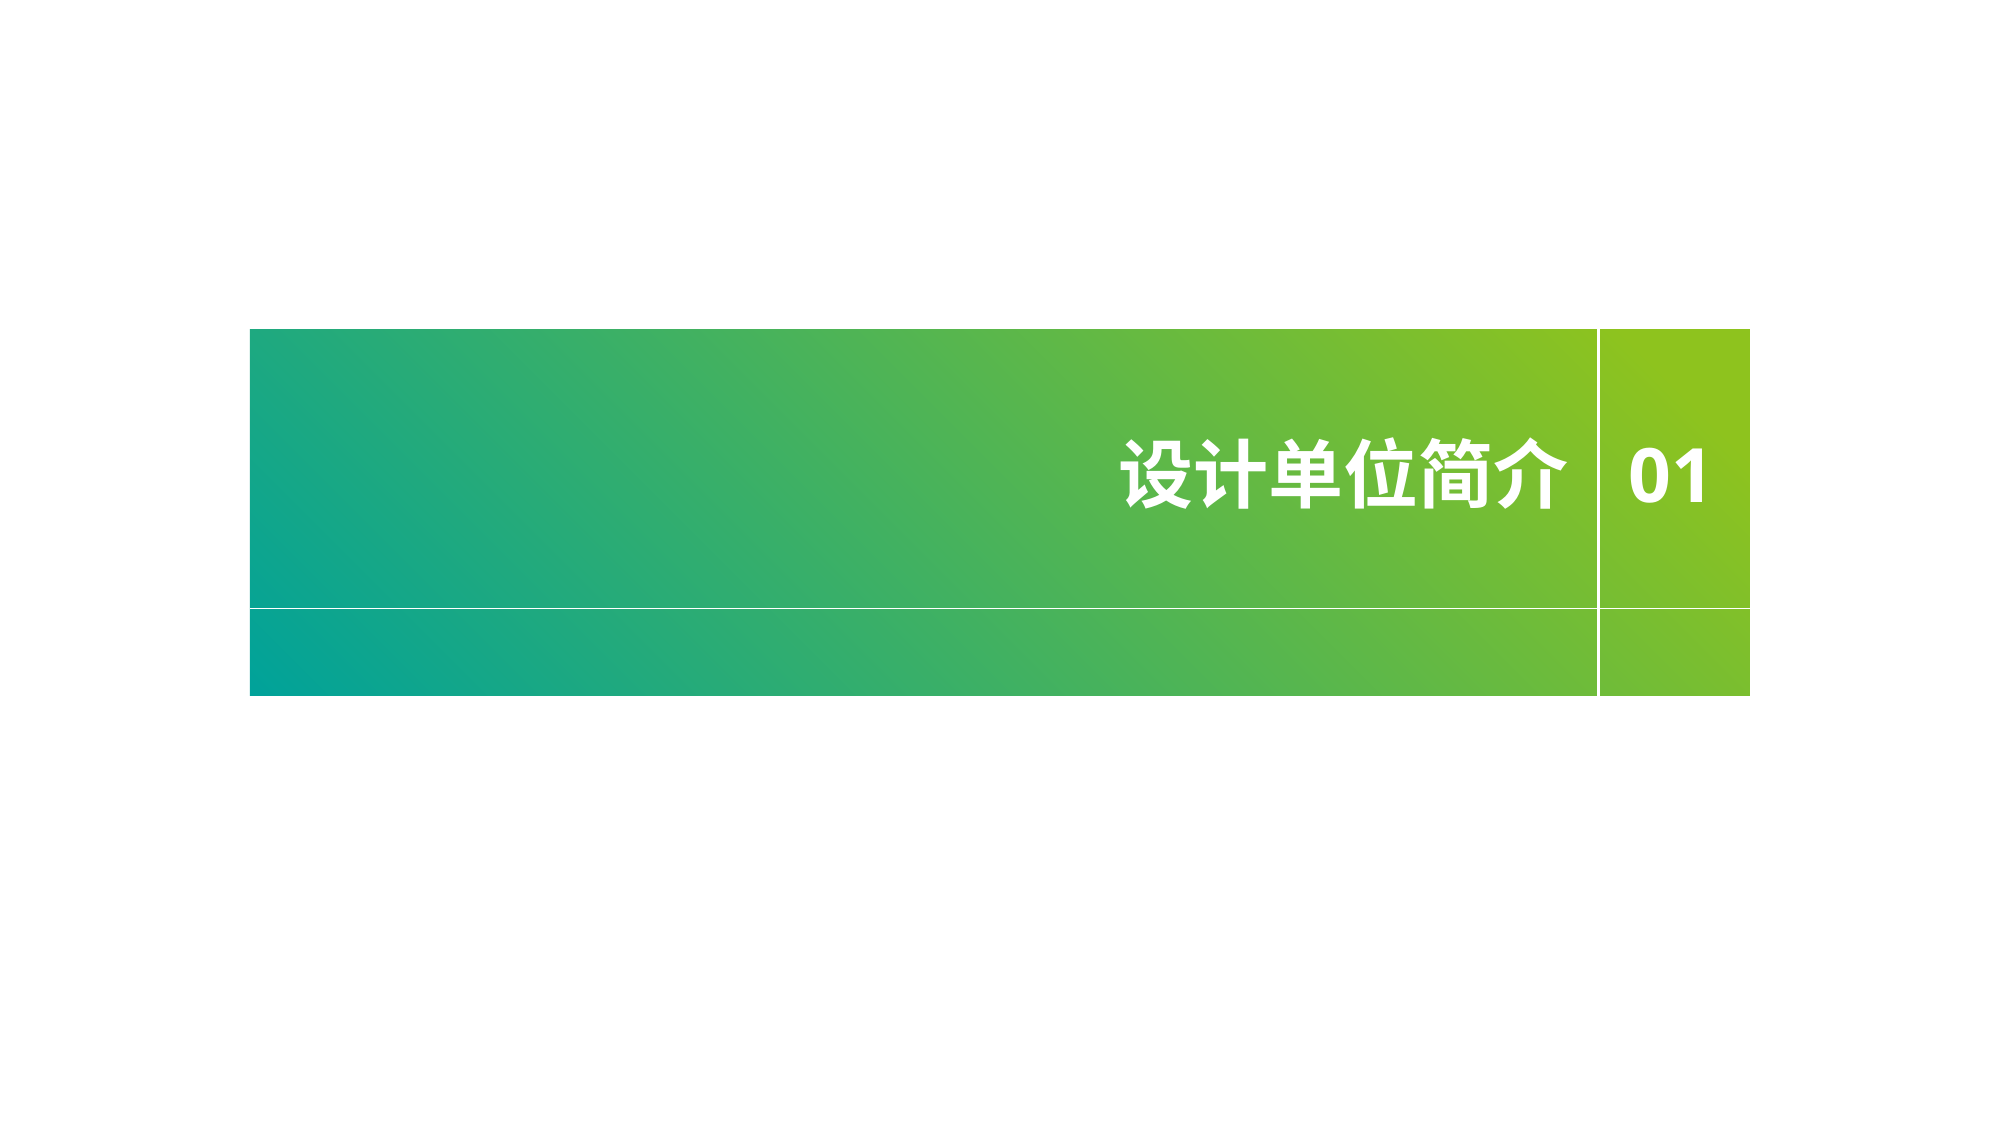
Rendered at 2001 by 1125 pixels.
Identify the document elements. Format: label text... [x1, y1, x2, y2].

text_box 01 [1613, 406, 1763, 527]
text_box [249, 329, 1751, 697]
text_box 设计单位简介 [865, 406, 1584, 527]
